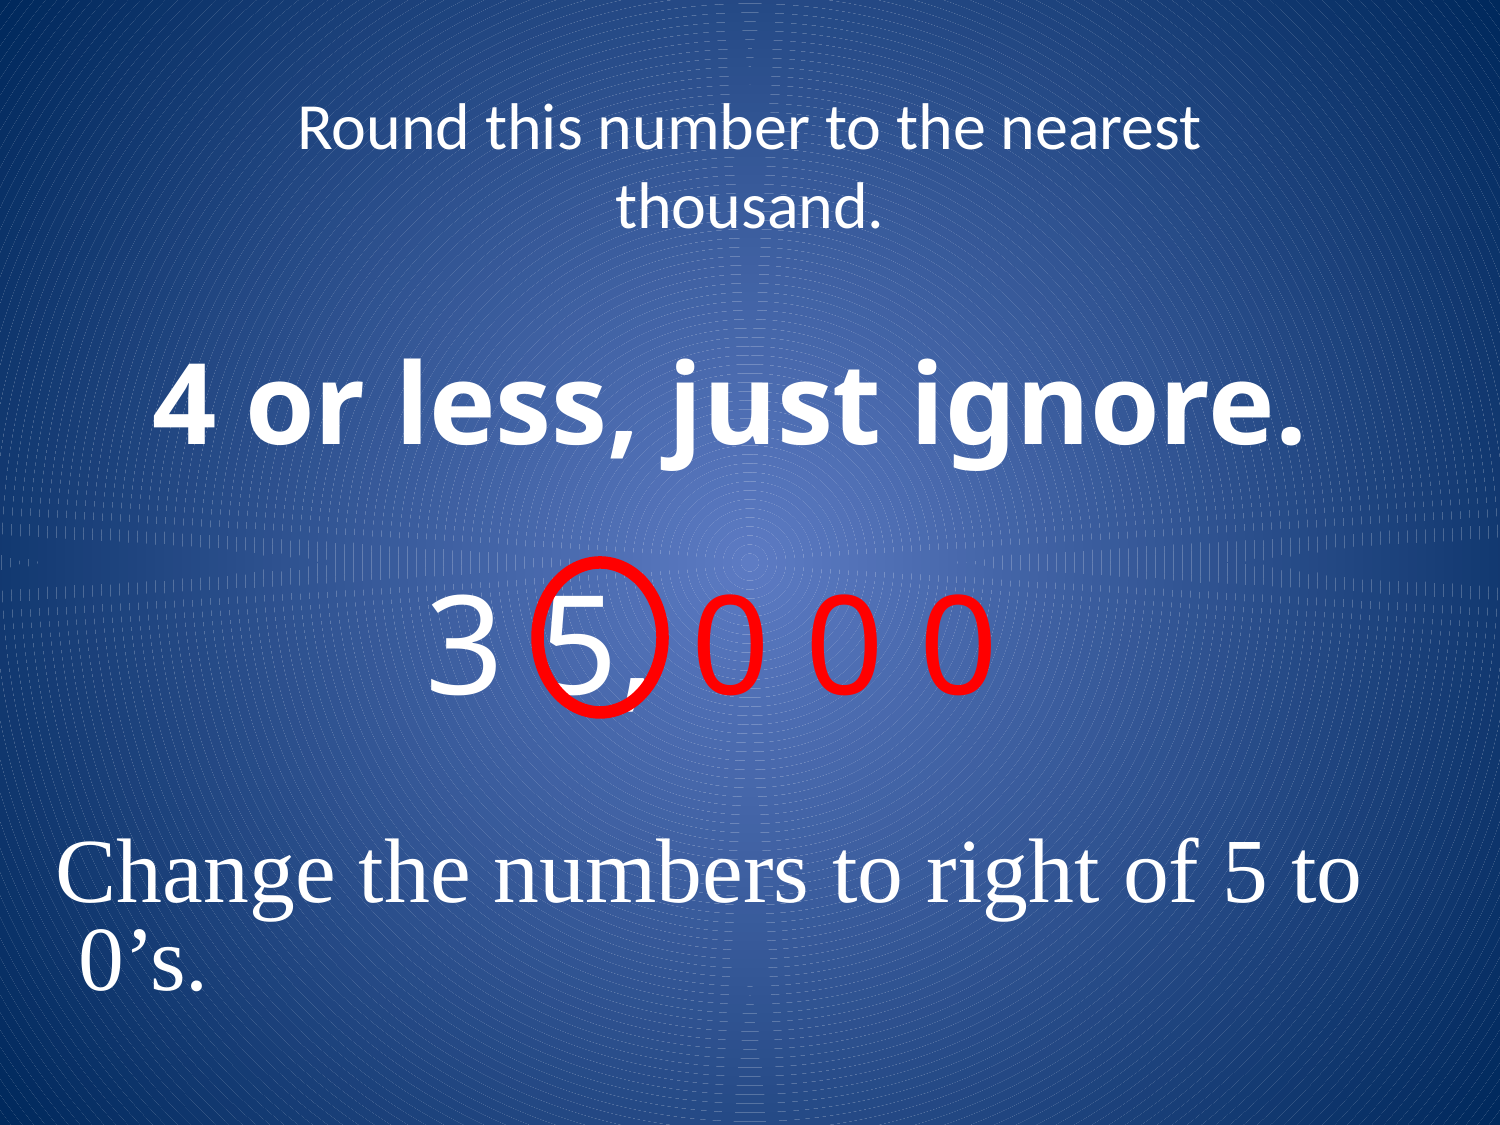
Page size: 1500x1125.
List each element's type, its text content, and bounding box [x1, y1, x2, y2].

text_box [537, 562, 663, 713]
title Round this number to the nearest thousand. [0, 75, 1500, 250]
text_box 3 5, 0 0 0 [374, 549, 1113, 730]
text_box Change the numbers to right of 5 to 0’s. [41, 824, 1403, 1016]
text_box 4 or less, just ignore. [137, 324, 1413, 535]
